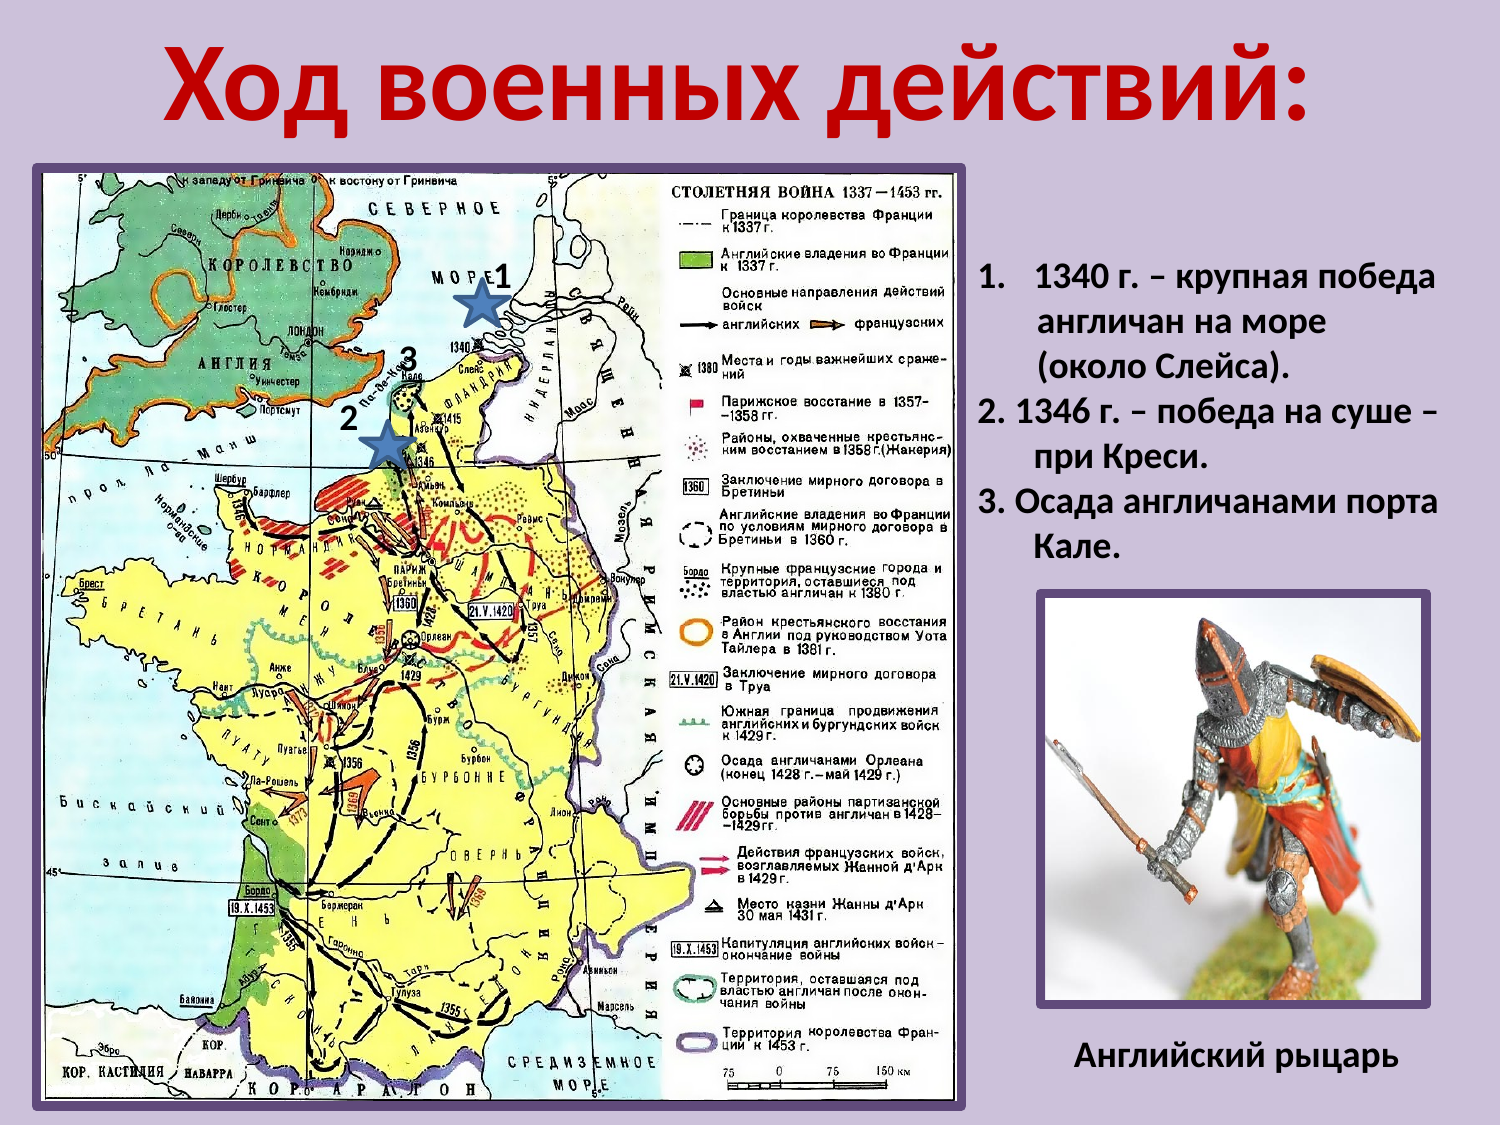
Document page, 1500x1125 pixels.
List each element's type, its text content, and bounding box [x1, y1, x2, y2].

text_box Английский рыцарь [1059, 1023, 1415, 1083]
text_box Ход военных действий: [41, 0, 1436, 150]
picture [1045, 597, 1422, 1000]
text_box 1340 г. – крупная победа англичан на море (около Слейса). 2. 1346 г. – победа на суше – при Креси. 3. Осада англичанами порта Кале. [962, 243, 1471, 574]
picture [40, 172, 957, 1102]
